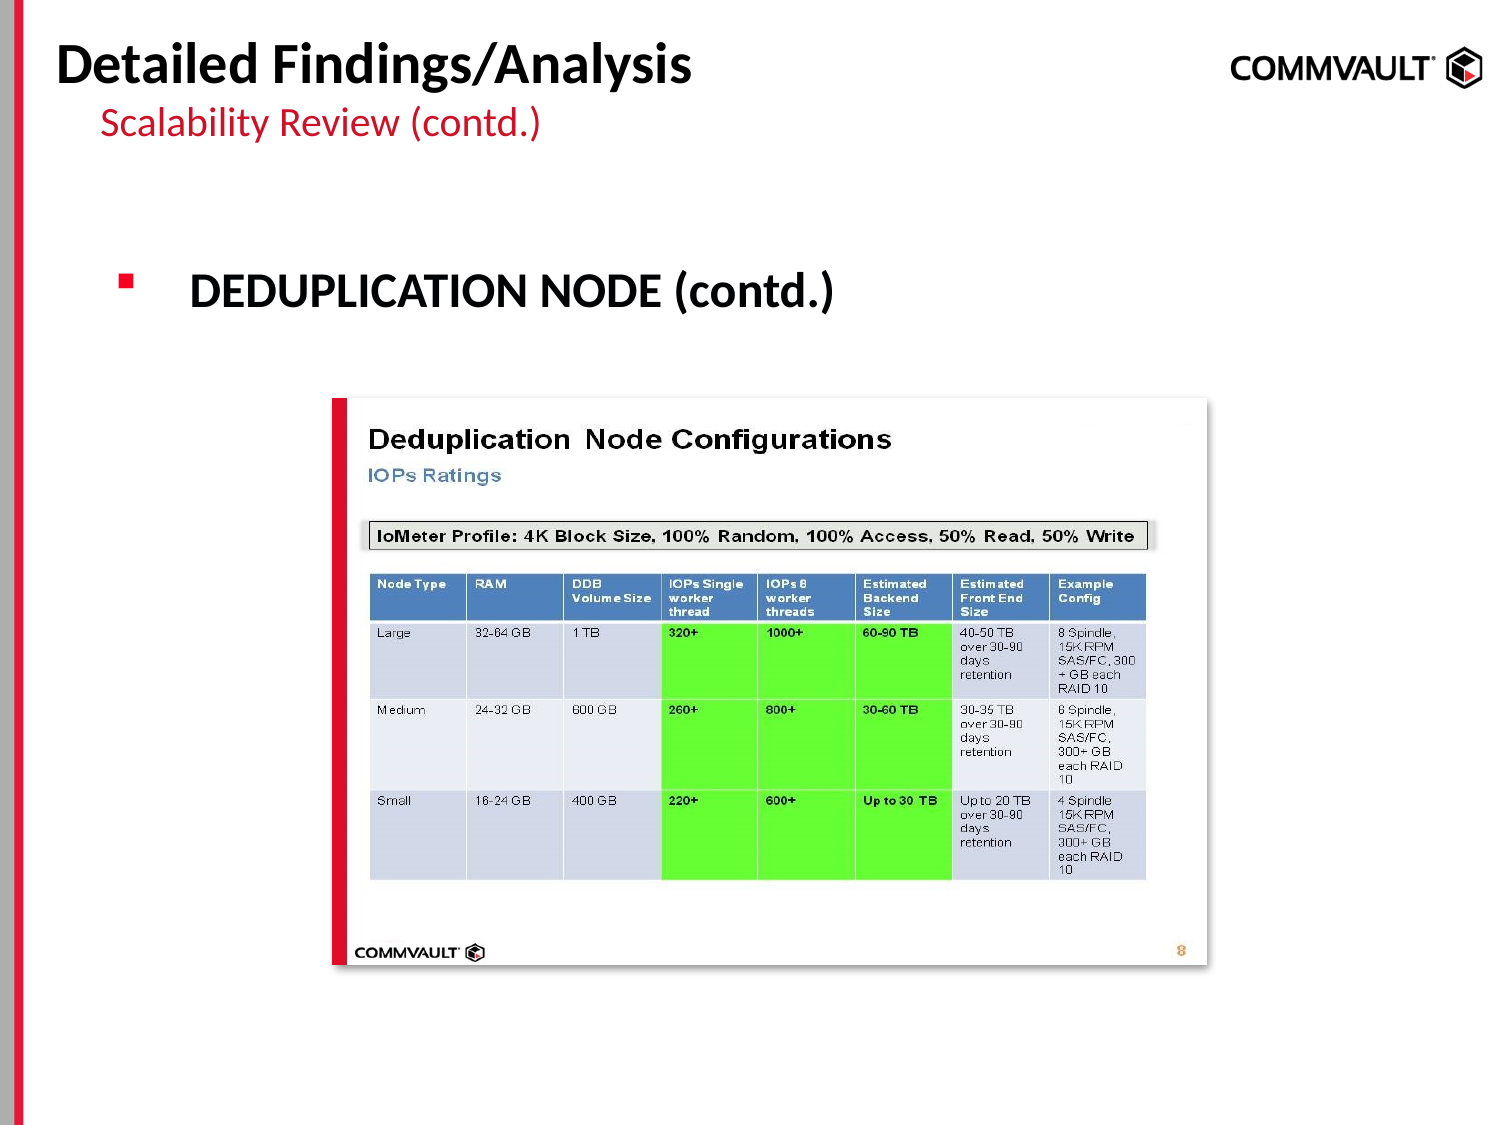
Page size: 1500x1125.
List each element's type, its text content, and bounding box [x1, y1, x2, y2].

text_box DEDUPLICATION NODE (contd.) [24, 249, 1375, 1088]
picture [1247, 46, 1483, 89]
list Scalability Review (contd.) [85, 91, 1247, 150]
title Detailed Findings/Analysis [41, 30, 1247, 91]
picture [331, 398, 1207, 965]
